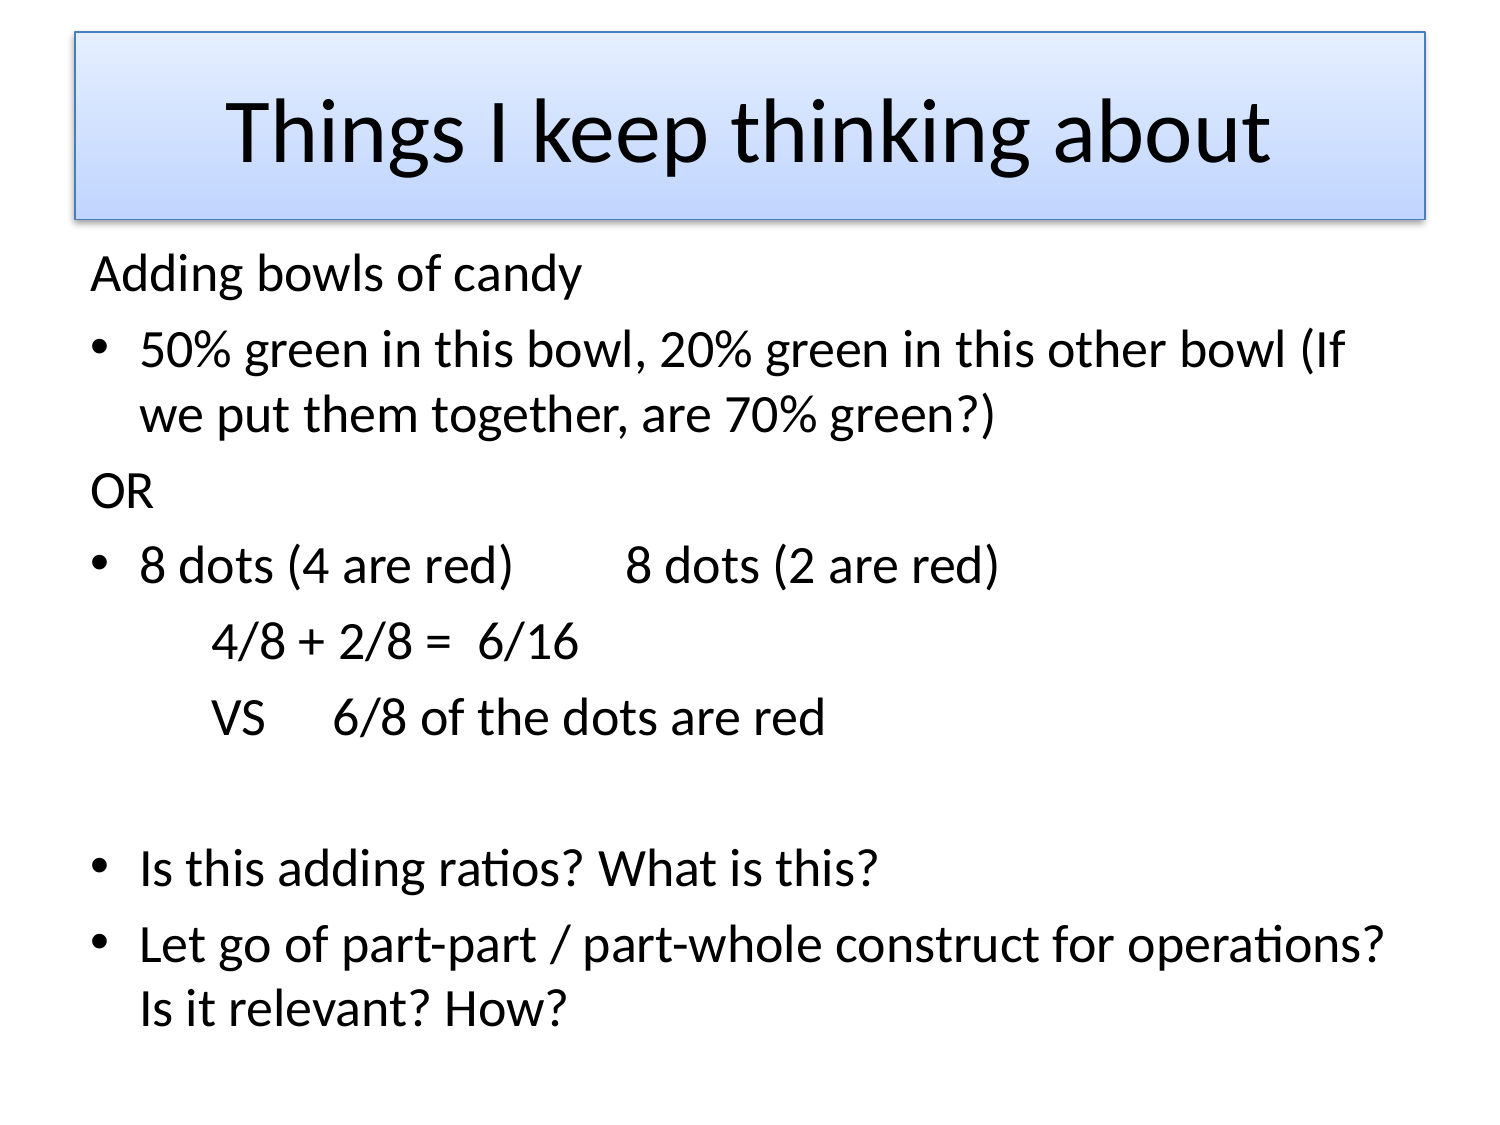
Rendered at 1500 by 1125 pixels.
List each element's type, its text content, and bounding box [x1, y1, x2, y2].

title Things I keep thinking about [74, 31, 1426, 220]
list Adding bowls of candy 50% green in this bowl, 20% green in this other bowl (If we put them together, are 70% green?) OR 8 dots (4 are red) 8 dots (2 are red) 4/8 + 2/8 = 6/16 VS 6/8 of the dots are red Is this adding ratios? What is this? Let go of part-part / part-whole construct for operations? Is it relevant? How? [75, 230, 1425, 1048]
